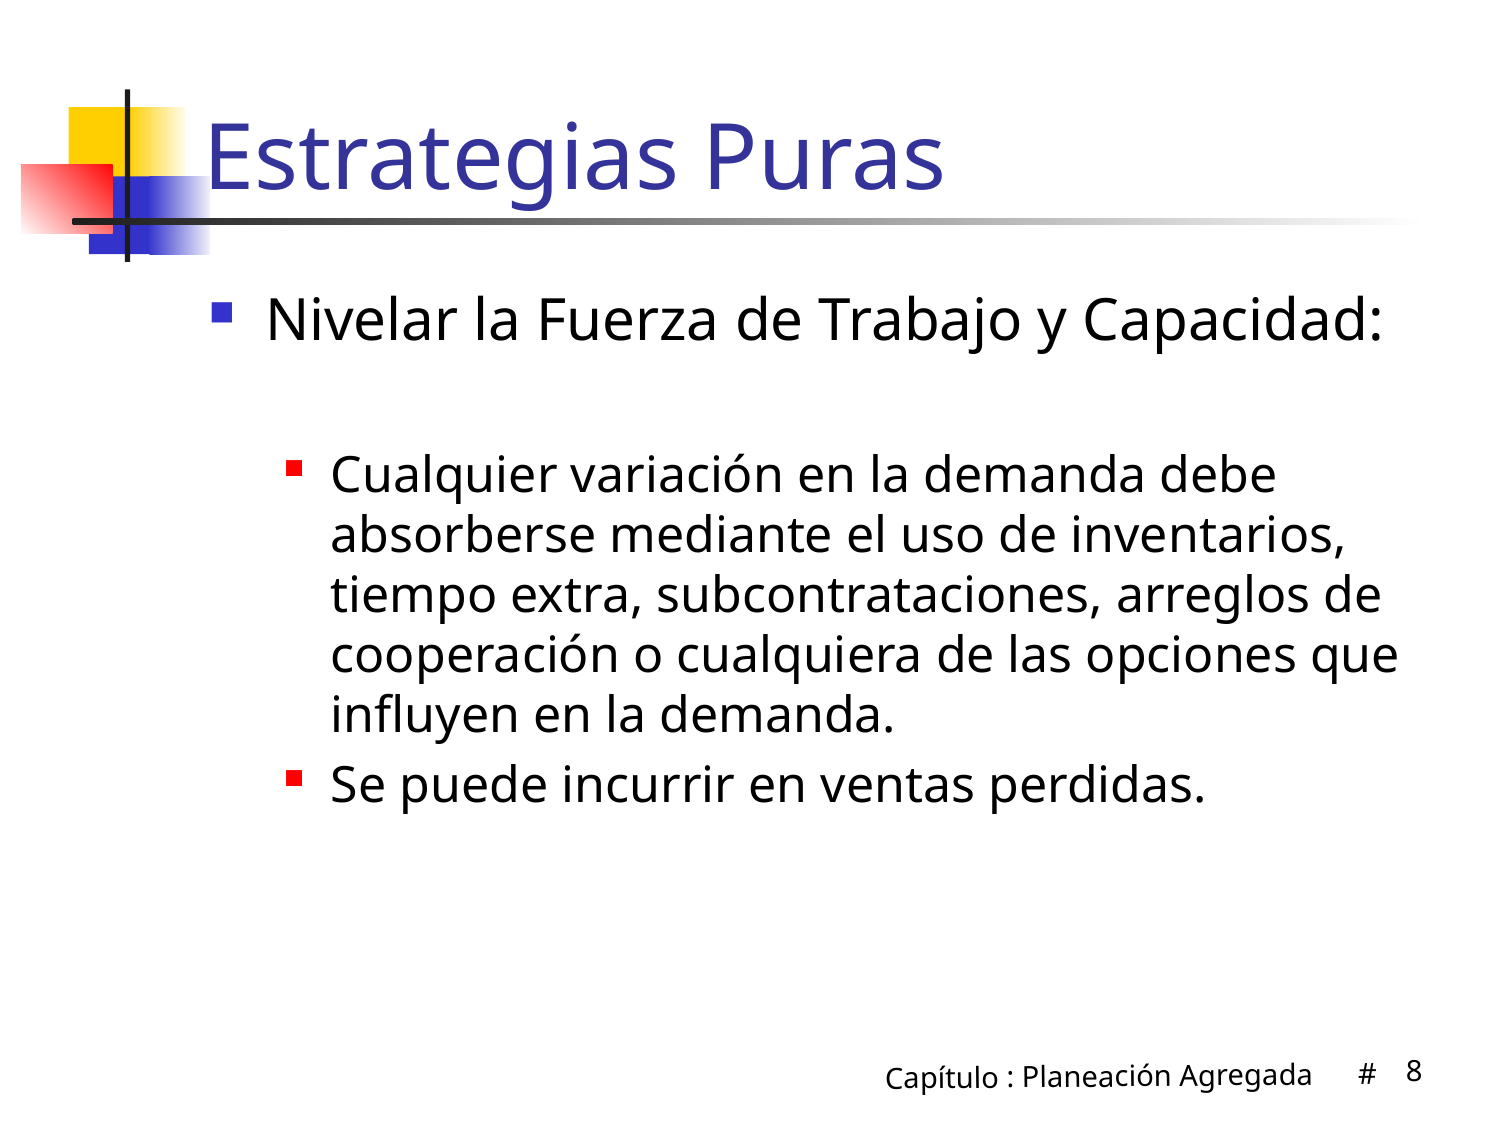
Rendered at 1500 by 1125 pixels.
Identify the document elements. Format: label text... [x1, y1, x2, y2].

footer Capítulo : Planeación Agregada # [836, 1028, 1427, 1109]
slide_number 8 [1124, 1024, 1438, 1101]
title Estrategias Puras [188, 27, 1468, 216]
list Nivelar la Fuerza de Trabajo y Capacidad: Cualquier variación en la demanda debe absorberse mediante el uso de inventarios, tiempo extra, subcontrataciones, arreglos de cooperación o cualquiera de las opciones que influyen en la demanda. Se puede incurrir en ventas perdidas. [193, 274, 1470, 1007]
